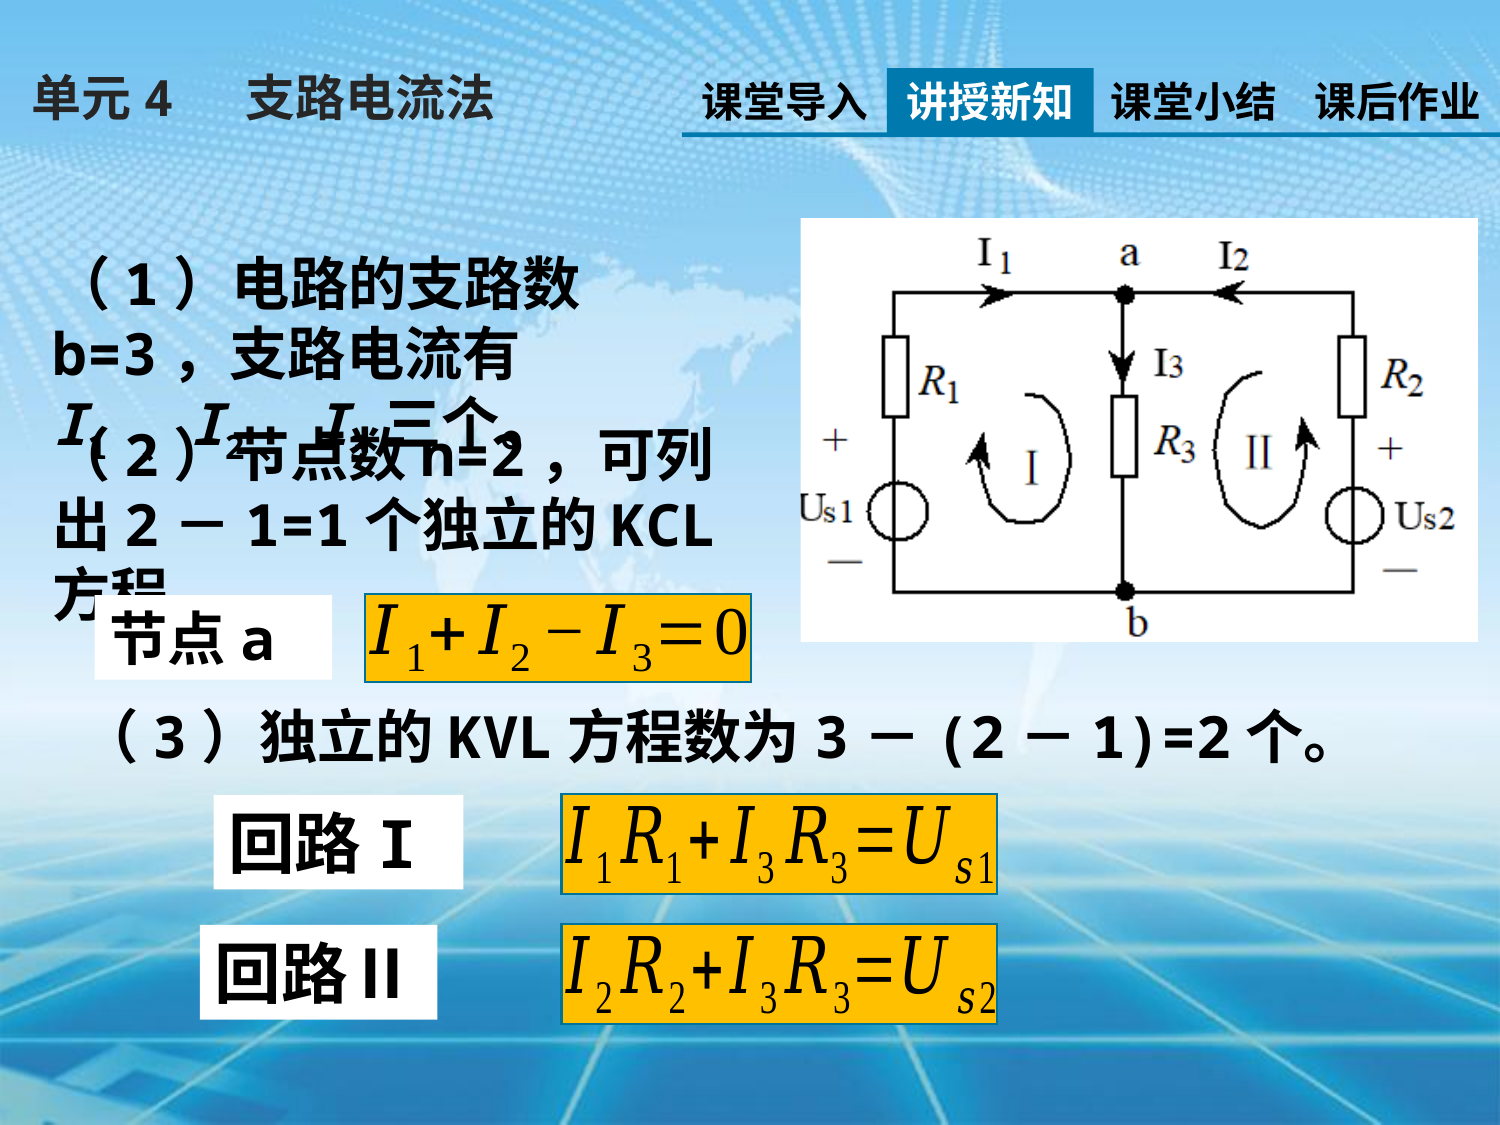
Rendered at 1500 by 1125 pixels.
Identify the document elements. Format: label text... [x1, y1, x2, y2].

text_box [16, 59, 1500, 135]
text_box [800, 218, 1479, 642]
picture [0, 0, 1500, 1125]
text_box 回路Ⅱ [199, 924, 438, 1020]
text_box 回路I [213, 794, 464, 890]
text_box 节点a [94, 595, 333, 680]
text_box （2）节点数n=2，可列出2－1=1个独立的KCL方程。 [37, 410, 750, 636]
text_box （1）电路的支路数b=3，支路电流有I1 、I2、 I3三个。 [37, 239, 776, 475]
text_box （3）独立的KVL方程数为3－(2－1)=2个。 [65, 692, 1391, 778]
